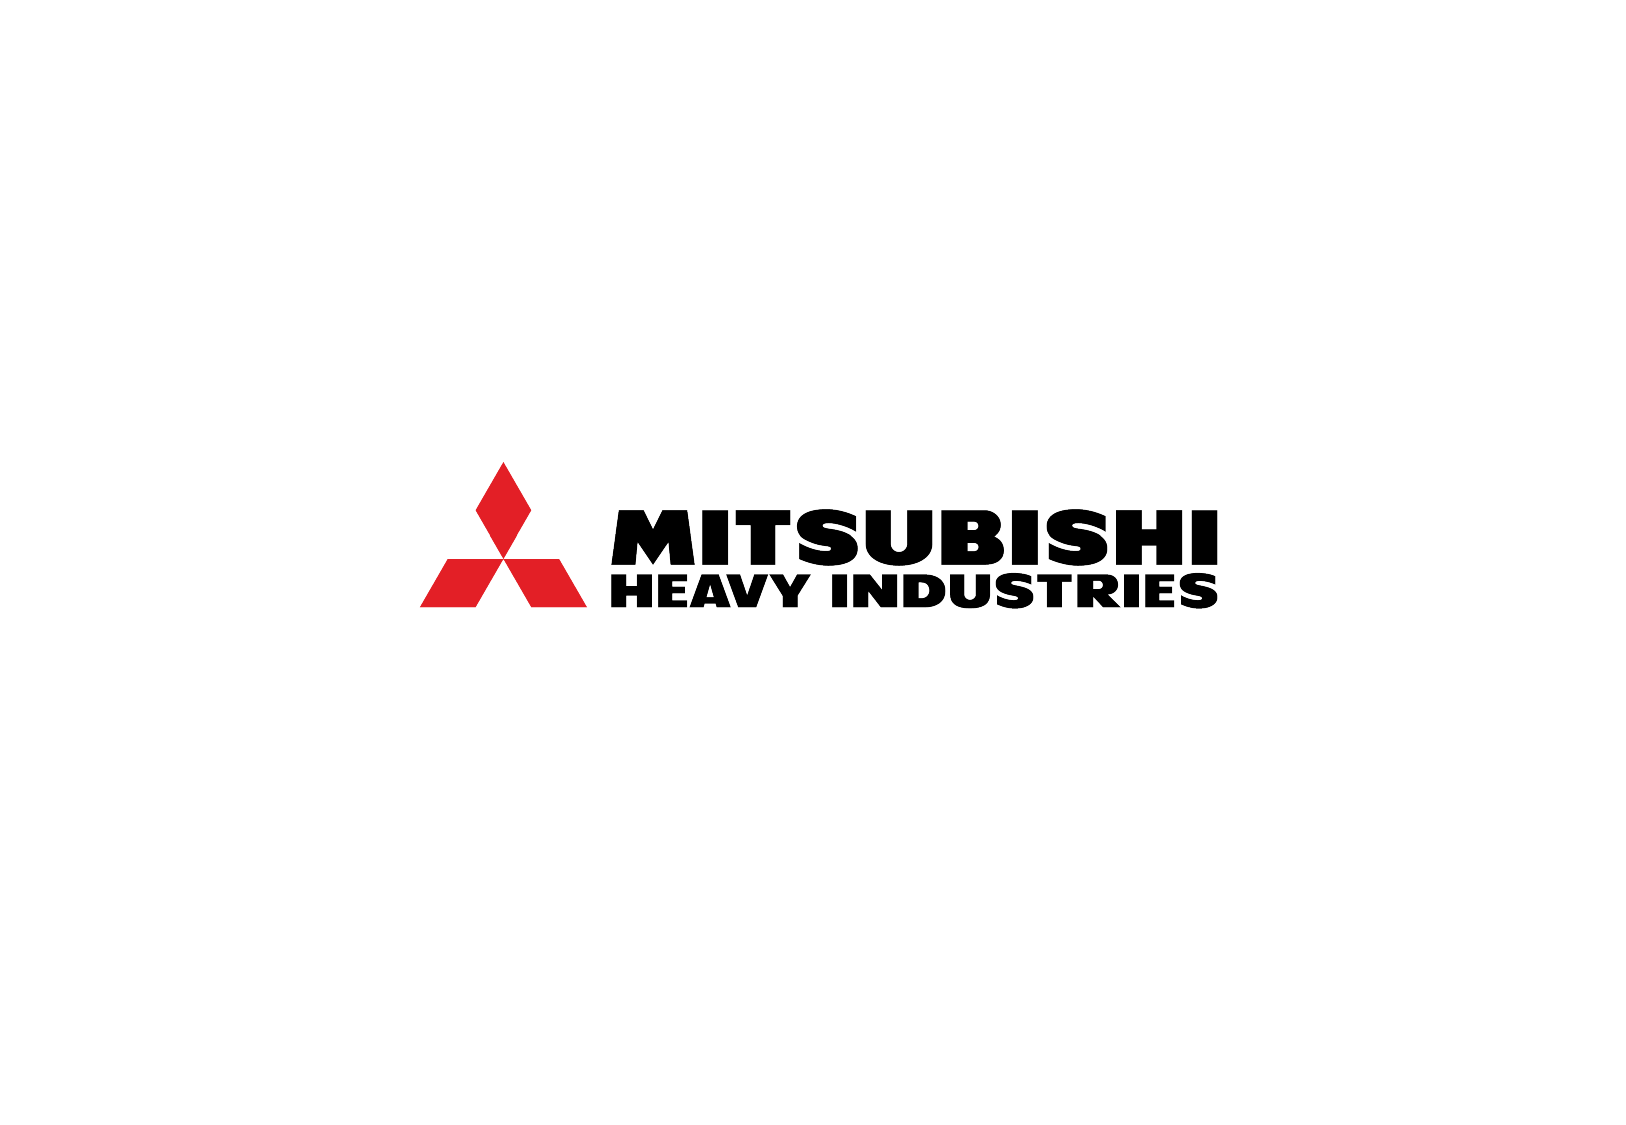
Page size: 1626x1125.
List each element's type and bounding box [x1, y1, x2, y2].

picture [406, 457, 1232, 613]
